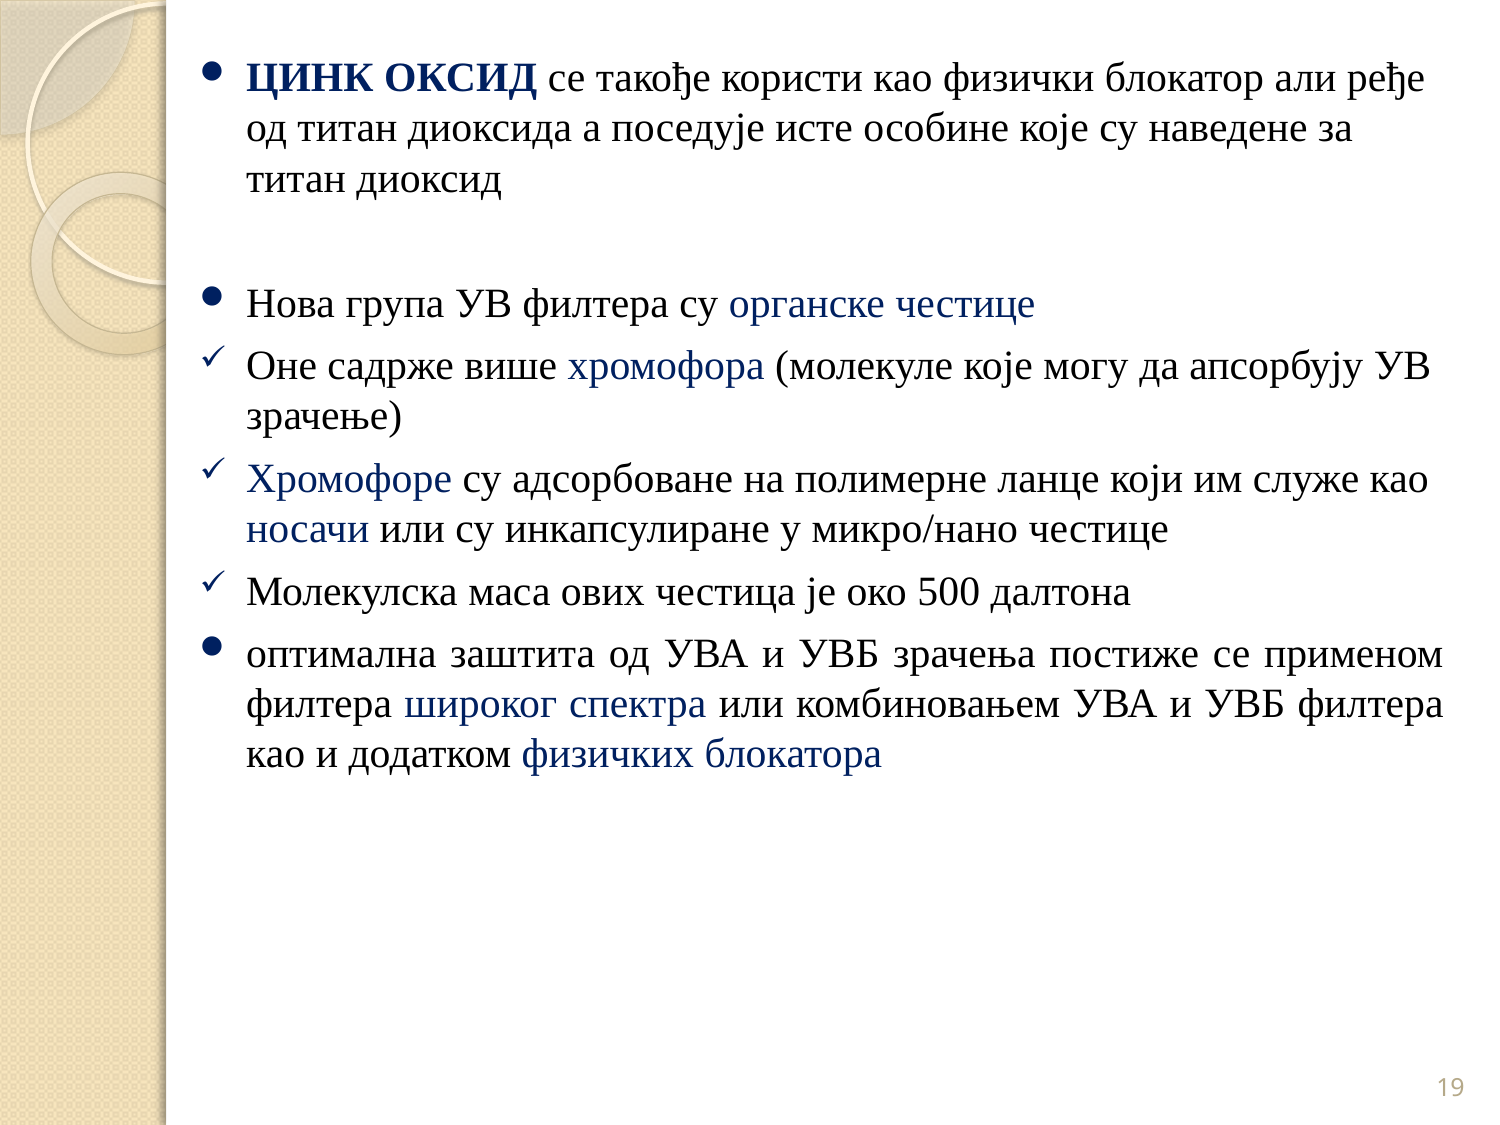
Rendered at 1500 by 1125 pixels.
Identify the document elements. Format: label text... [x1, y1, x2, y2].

list ЦИНК ОКСИД се такође користи као физички блокатор али ређе од титан диоксида а поседује исте особине које су наведене за титан диоксид Нова група УВ филтера су органске честице Оне садрже више хромофора (молекуле које могу да апсорбују УВ зрачење) Хромофоре су адсорбоване на полимерне ланце који им служе као носачи или су инкапсулиране у микро/нано честице Молекулска маса ових честица је око 500 далтона оптимална заштита од УВА и УВБ зрачења постиже се применом филтера широког спектра или комбиновањем УВА и УВБ филтера као и додатком физичких блокатора [171, 42, 1459, 1071]
slide_number 19 [1413, 1034, 1488, 1113]
